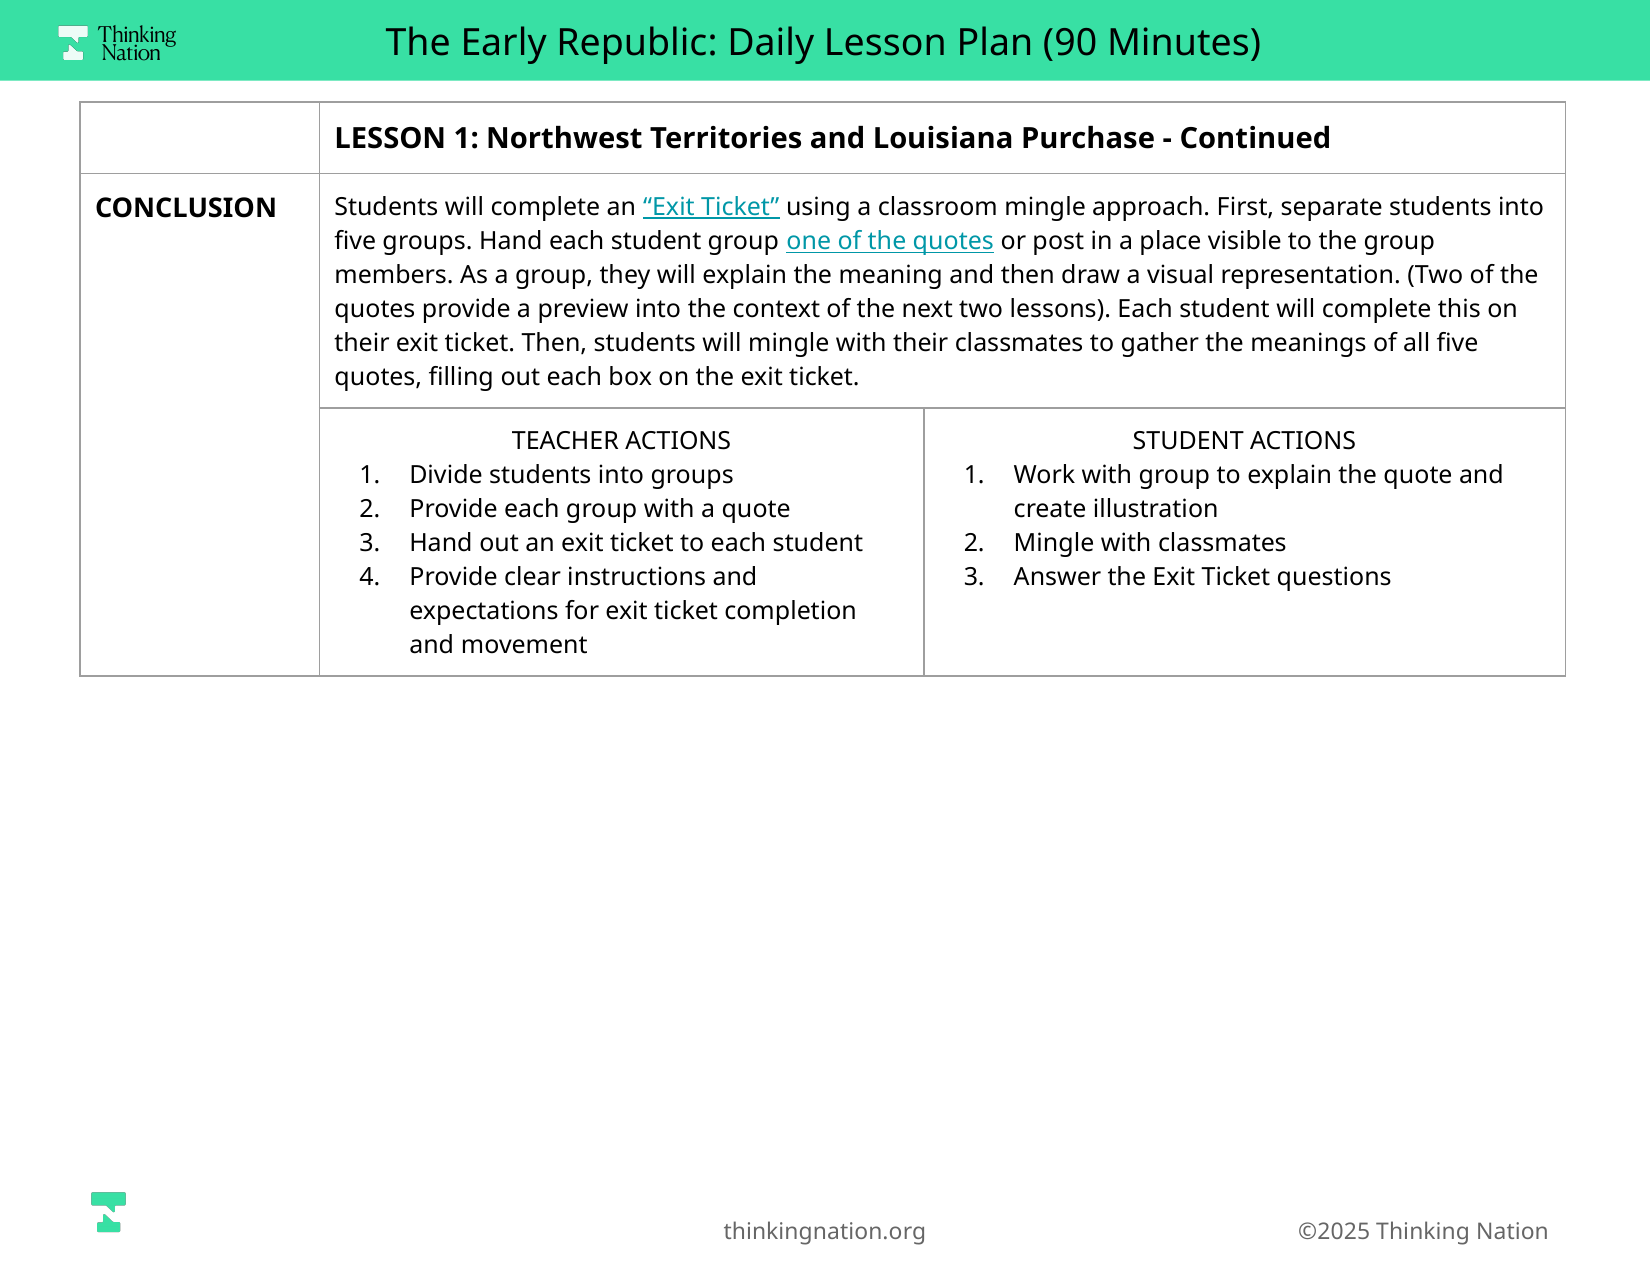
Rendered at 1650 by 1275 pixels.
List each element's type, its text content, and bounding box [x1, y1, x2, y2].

table_header [81, 103, 319, 173]
table_header LESSON 1: Northwest Territories and Louisiana Purchase - Continued [320, 103, 1565, 173]
table_cell Students will complete an “Exit Ticket” using a classroom mingle approach. First, separate students into five groups. Hand each student group one of the quotes or post in a place visible to the group members. As a group, they will explain the meaning and then draw a visual representation. (Two of the quotes provide a preview into the context of the next two lessons). Each student will complete this on their exit ticket. Then, students will mingle with their classmates to gather the meanings of all five quotes, filling out each box on the exit ticket. [320, 174, 1565, 407]
text_box The Early Republic: Daily Lesson Plan (90 Minutes) [0, 0, 1650, 81]
text_box ©2025 Thinking Nation [1174, 1200, 1566, 1240]
table_cell STUDENT ACTIONS Work with group to explain the quote and create illustration Mingle with classmates Answer the Exit Ticket questions [925, 409, 1565, 675]
table_cell CONCLUSION [81, 174, 319, 675]
table_cell TEACHER ACTIONS Divide students into groups Provide each group with a quote Hand out an exit ticket to each student Provide clear instructions and expectations for exit ticket completion and movement [320, 409, 923, 675]
picture [45, 14, 180, 71]
text_box thinkingnation.org [629, 1200, 1021, 1240]
picture [80, 1184, 136, 1240]
